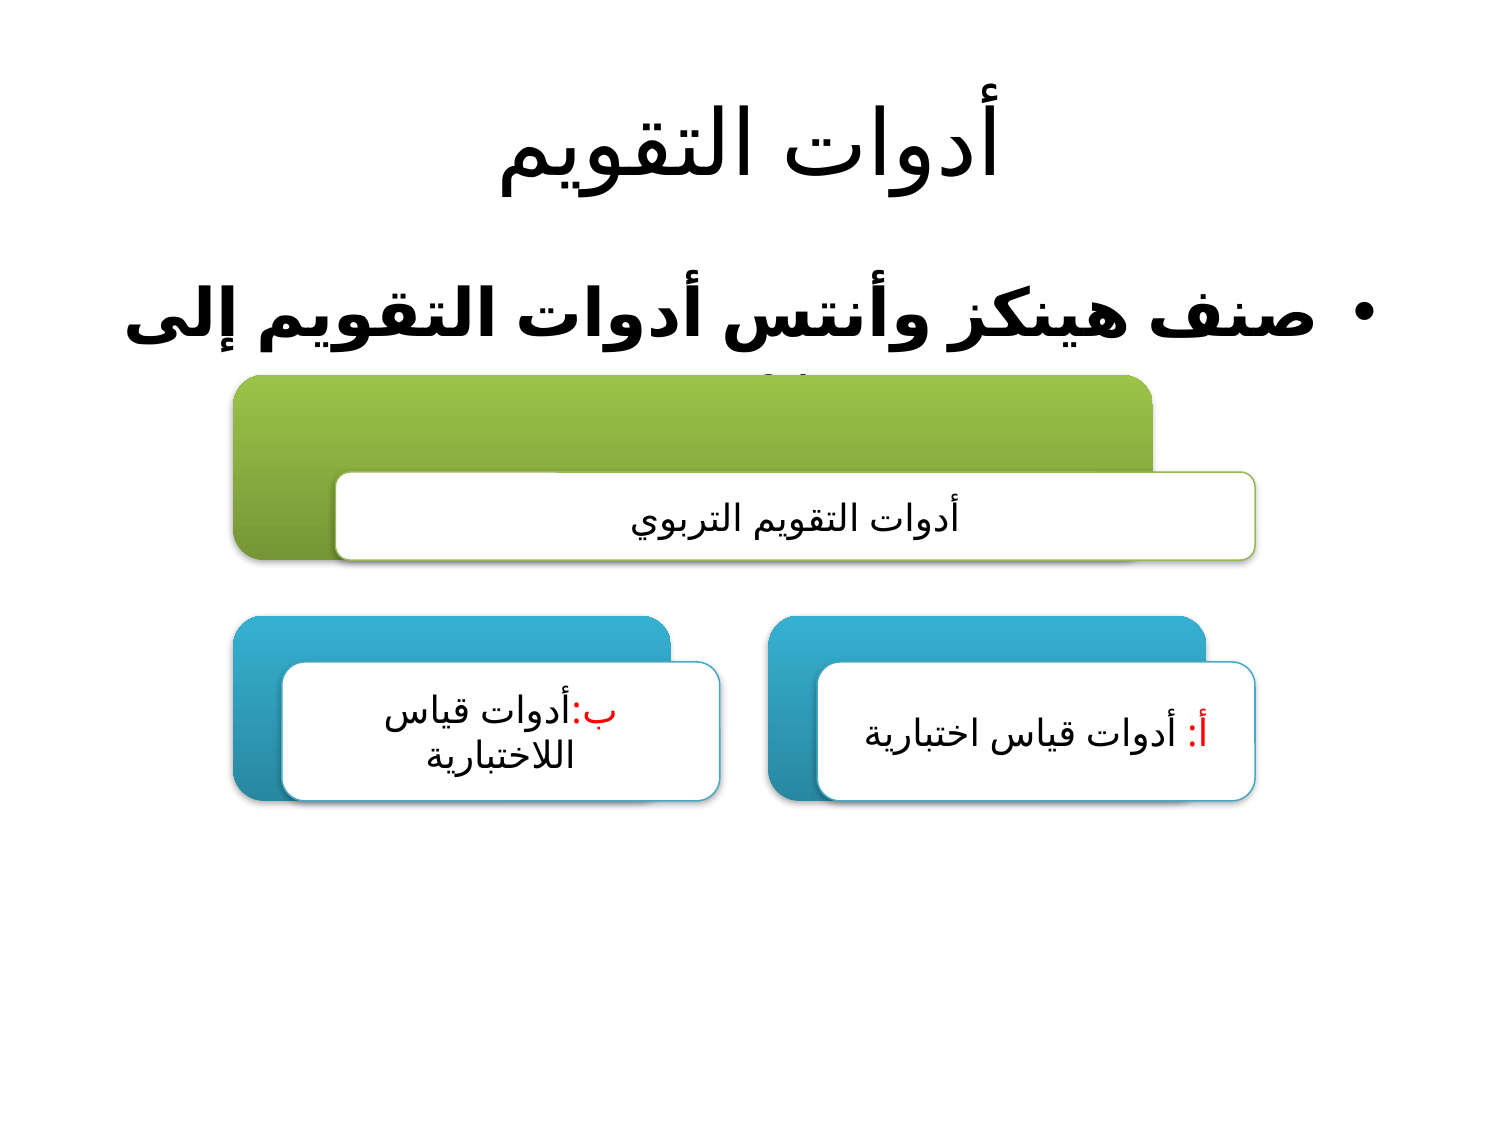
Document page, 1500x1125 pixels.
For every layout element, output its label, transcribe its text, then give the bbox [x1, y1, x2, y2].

list صنف هينكز وأنتس أدوات التقويم إلى فئتين: [75, 262, 1425, 1005]
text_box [105, 374, 1383, 1042]
title أدوات التقويم [75, 45, 1425, 233]
